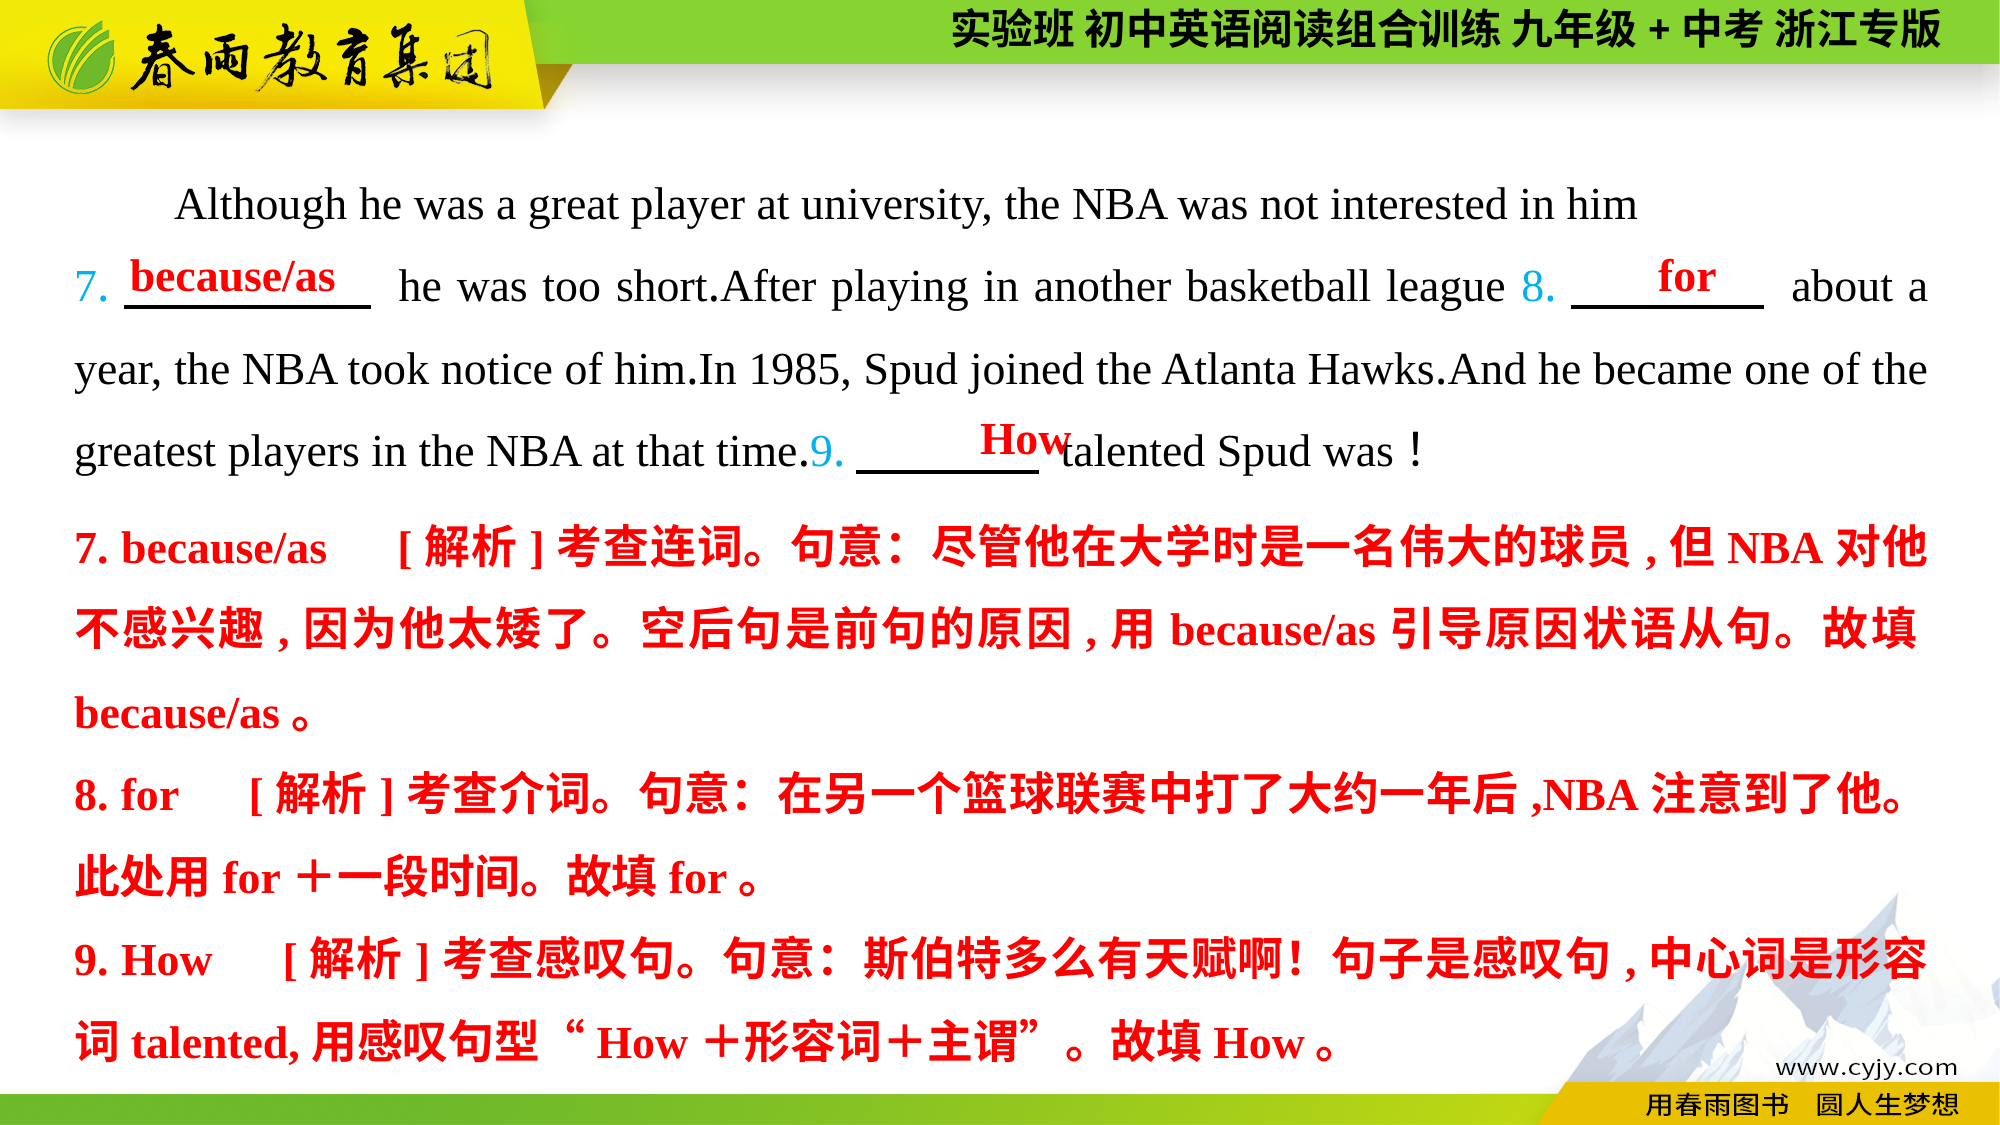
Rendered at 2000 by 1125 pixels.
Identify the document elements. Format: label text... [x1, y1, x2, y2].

list Although he was a great player at university, the NBA was not interested in him 7. he was too short.After playing in another basketball league 8. about a year, the NBA took notice of him.In 1985, Spud joined the Atlanta Hawks.And he became one of the greatest players in the NBA at that time.9. talented Spud was！ [59, 138, 1944, 482]
text_box for [1643, 238, 1732, 308]
picture [0, 0, 2000, 1125]
text_box How [965, 401, 1087, 472]
text_box 7. because/as [解析]考查连词。句意：尽管他在大学时是一名伟大的球员,但NBA对他不感兴趣,因为他太矮了。空后句是前句的原因,用because/as引导原因状语从句。故填because/as。 8. for [解析]考查介词。句意：在另一个篮球联赛中打了大约一年后,NBA注意到了他。此处用for＋一段时间。故填for。 9. How [解析]考查感叹句。句意：斯伯特多么有天赋啊！句子是感叹句,中心词是形容词talented,用感叹句型“How＋形容词＋主谓”。故填How。 [59, 482, 1944, 1075]
text_box because/as [115, 238, 351, 308]
